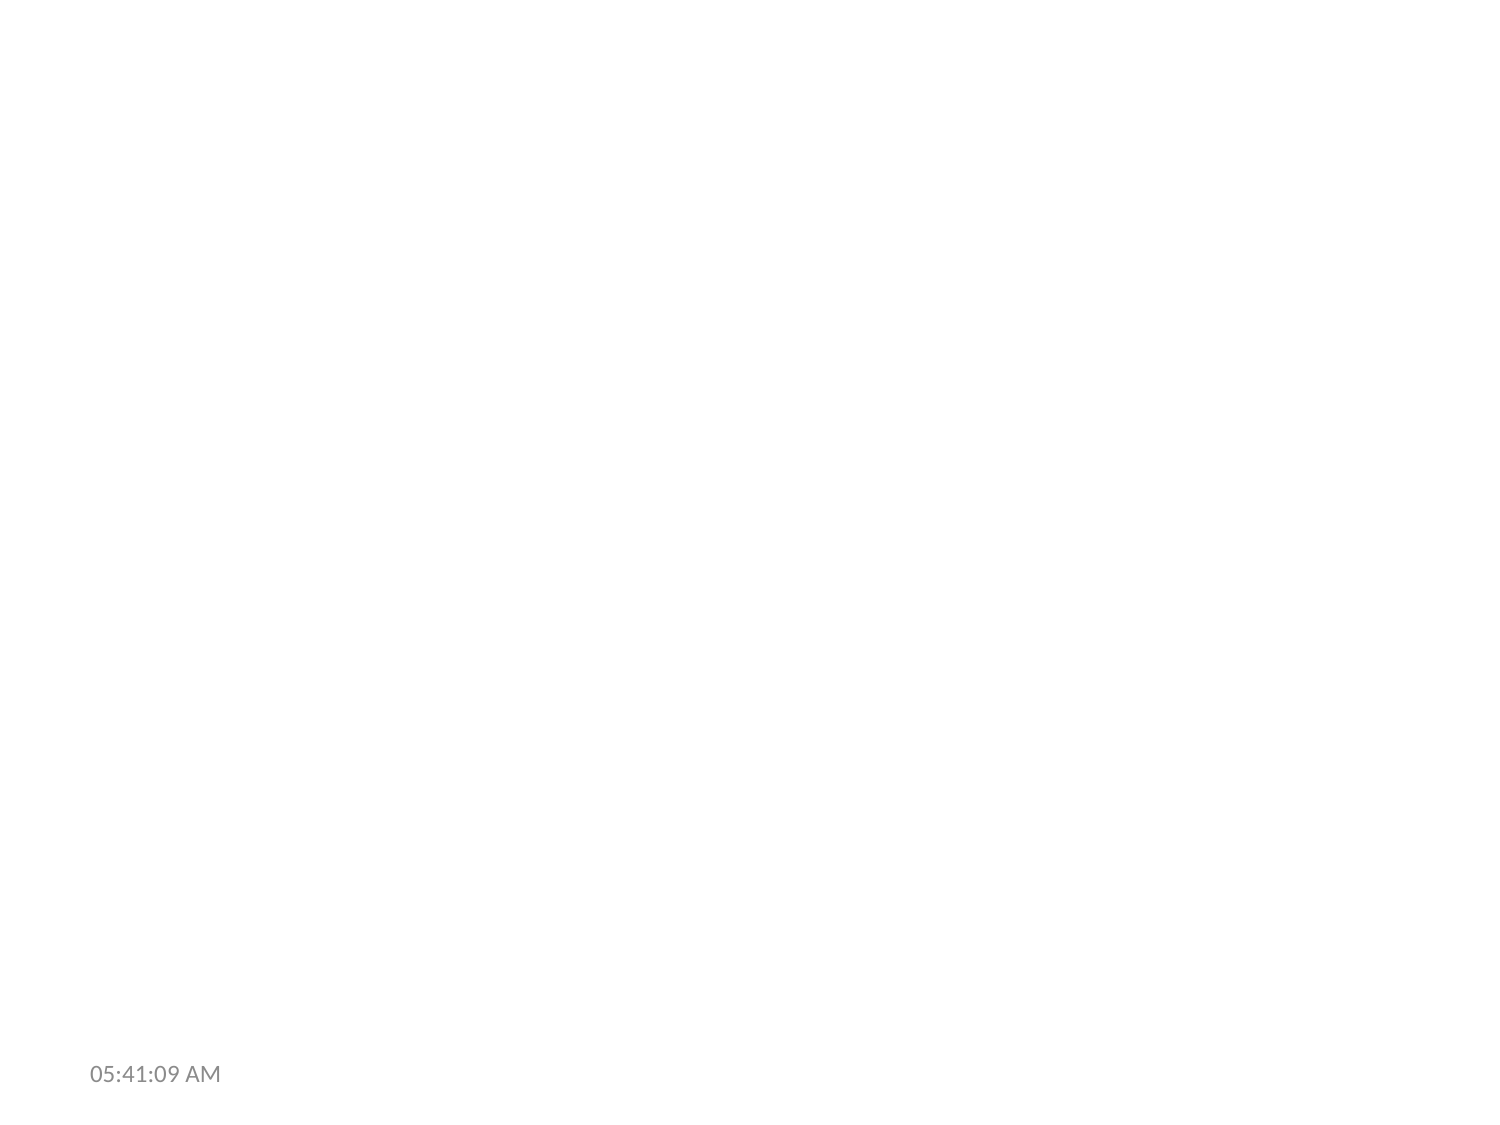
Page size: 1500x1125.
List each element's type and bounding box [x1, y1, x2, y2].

slide_number [75, 1042, 425, 1103]
